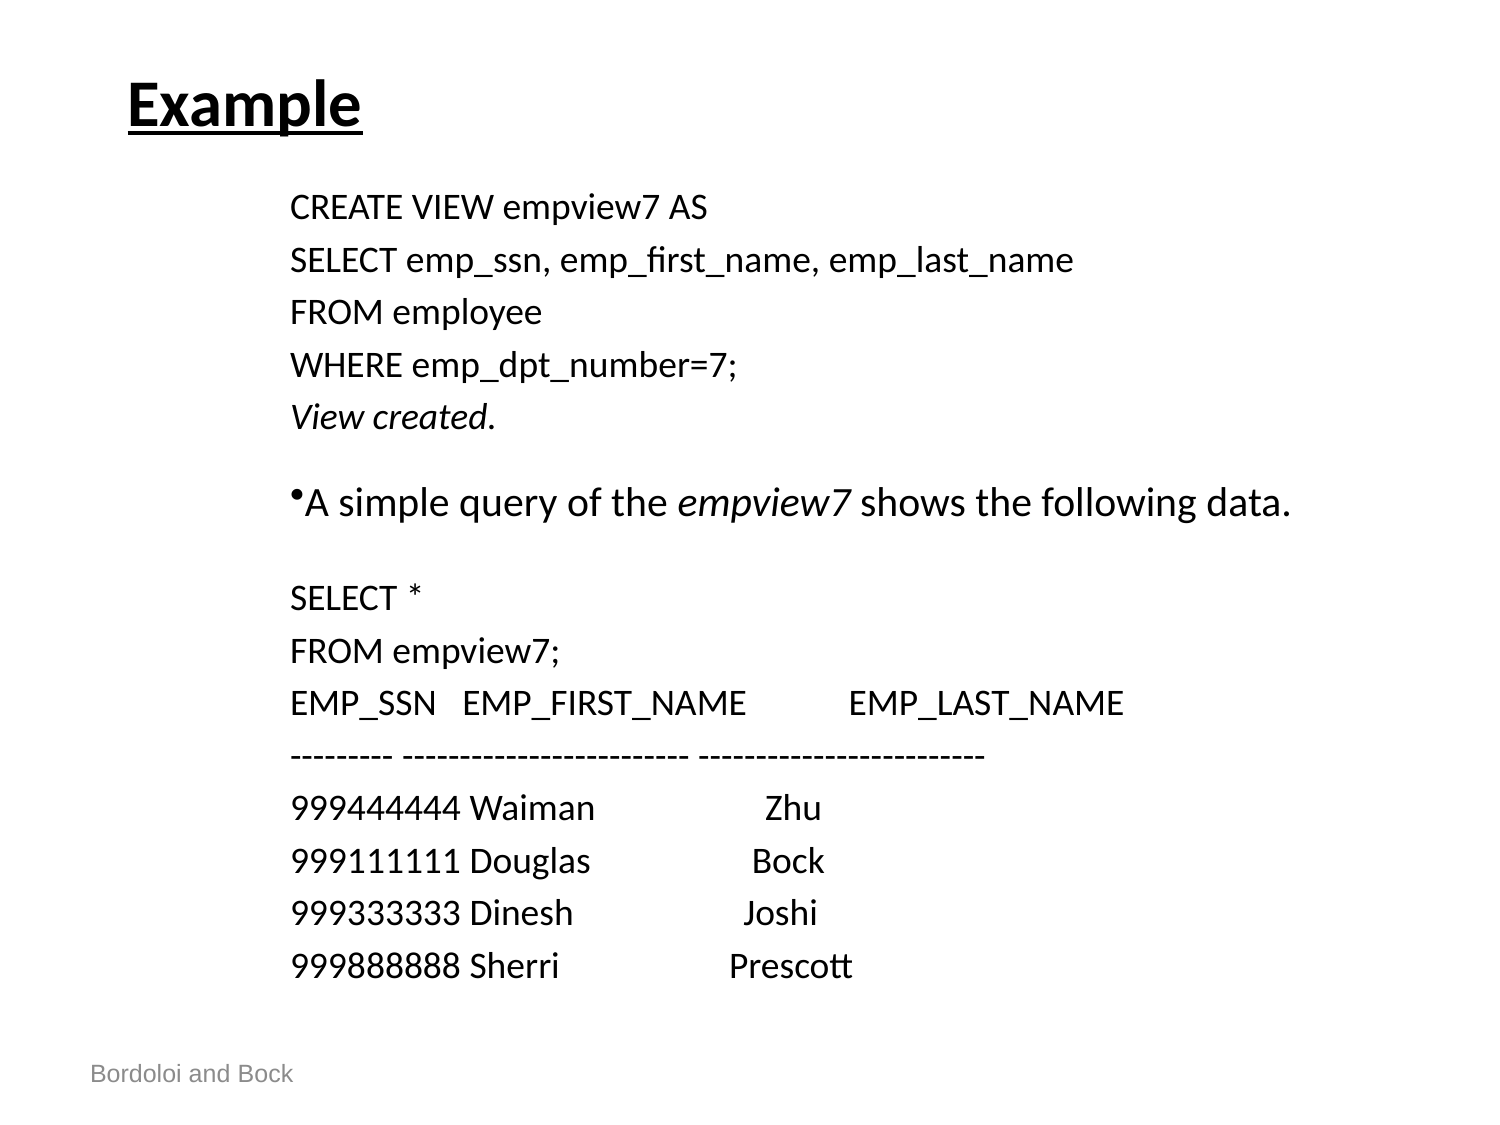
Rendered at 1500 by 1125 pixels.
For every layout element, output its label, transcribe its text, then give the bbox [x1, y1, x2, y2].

title Example [112, 24, 1388, 174]
list CREATE VIEW empview7 AS SELECT emp_ssn, emp_first_name, emp_last_name FROM employee WHERE emp_dpt_number=7; View created. A simple query of the empview7 shows the following data. SELECT * FROM empview7; EMP_SSN EMP_FIRST_NAME EMP_LAST_NAME --------- ------------------------- ------------------------- 999444444 Waiman Zhu 999111111 Douglas Bock 999333333 Dinesh Joshi 999888888 Sherri Prescott [50, 174, 1450, 1000]
slide_number Bordoloi and Bock [75, 1042, 425, 1103]
